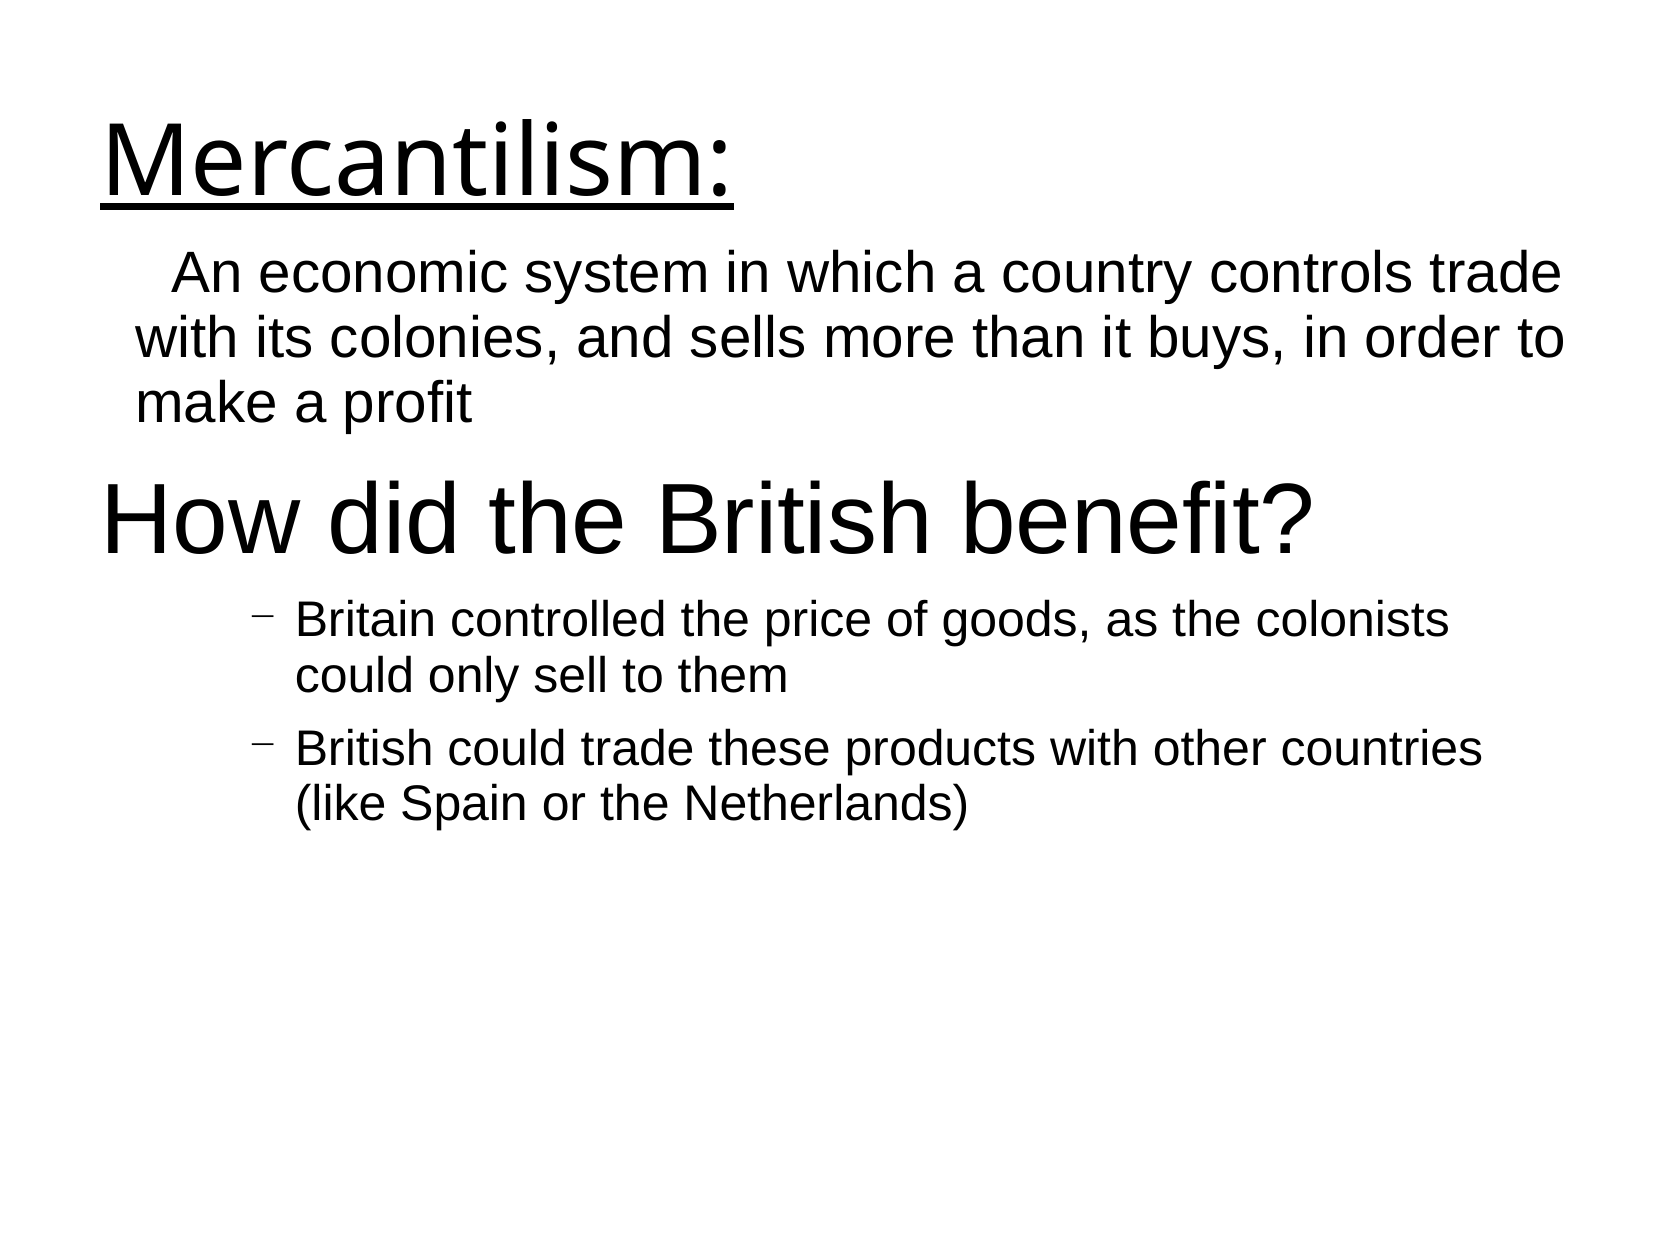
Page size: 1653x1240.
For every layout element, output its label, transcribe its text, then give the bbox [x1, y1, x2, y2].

list Mercantilism: An economic system in which a country controls trade with its colonies, and sells more than it buys, in order to make a profit How did the British benefit? Britain controlled the price of goods, as the colonists could only sell to them British could trade these products with other countries (like Spain or the Netherlands) [82, 105, 1572, 1110]
